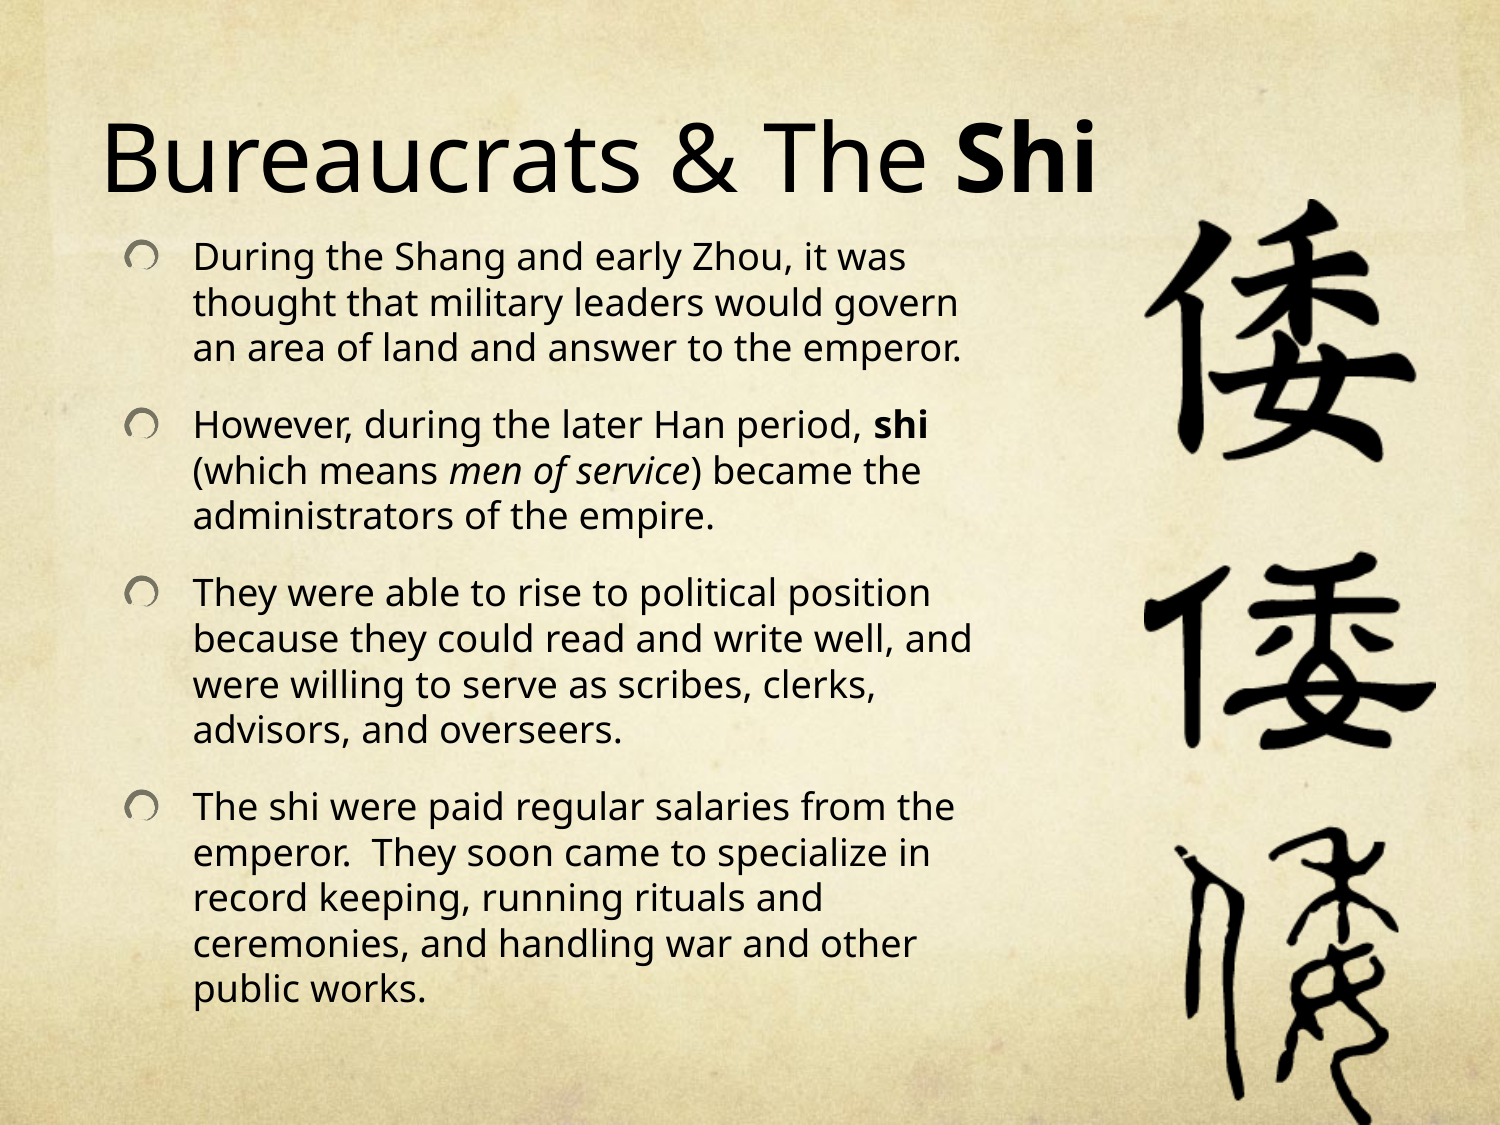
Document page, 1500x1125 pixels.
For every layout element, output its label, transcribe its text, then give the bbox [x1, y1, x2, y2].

picture [0, 0, 1500, 1125]
picture [124, 789, 160, 822]
title Bureaucrats & The Shi [0, 82, 1200, 225]
picture [124, 239, 160, 271]
picture [124, 407, 160, 440]
list During the Shang and early Zhou, it was thought that military leaders would govern an area of land and answer to the emperor. However, during the later Han period, shi (which means men of service) became the administrators of the empire. They were able to rise to political position because they could read and write well, and were willing to serve as scribes, clerks, advisors, and overseers. The shi were paid regular salaries from the emperor. They soon came to specialize in record keeping, running rituals and ceremonies, and handling war and other public works. [109, 224, 1026, 1023]
picture [124, 575, 160, 608]
